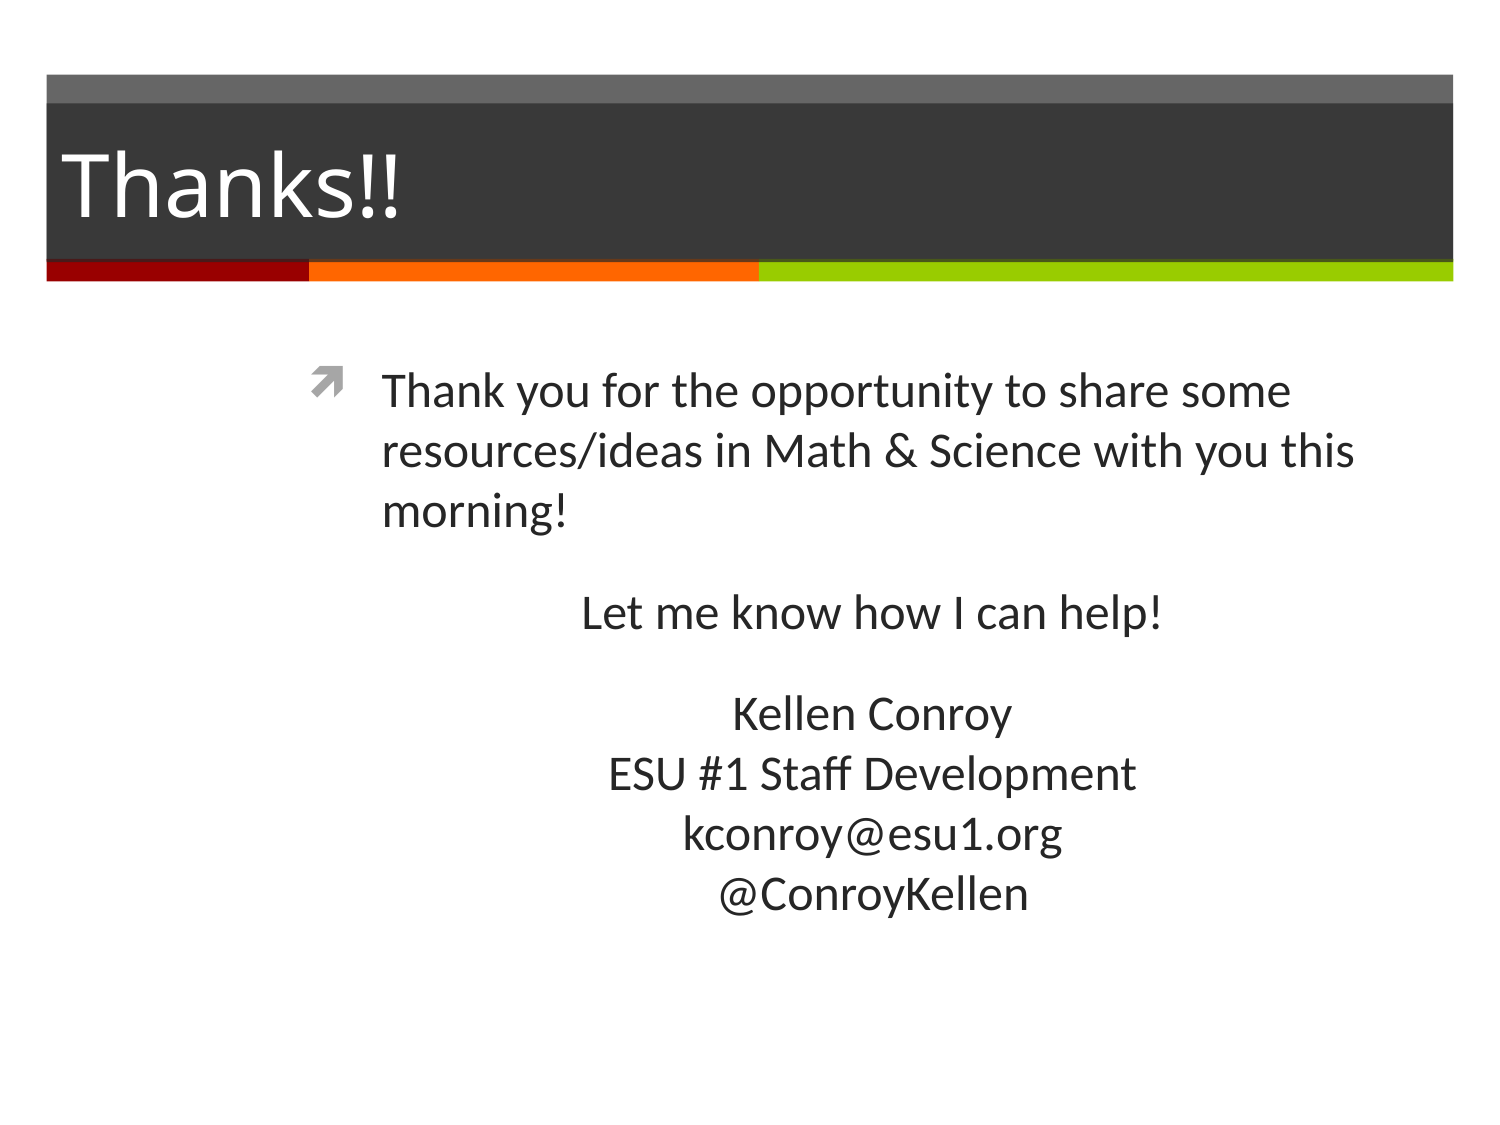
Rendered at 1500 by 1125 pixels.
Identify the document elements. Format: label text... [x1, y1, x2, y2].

title Thanks!! [46, 103, 1454, 263]
list Thank you for the opportunity to share some resources/ideas in Math & Science with you this morning! Let me know how I can help! Kellen Conroy ESU #1 Staff Development kconroy@esu1.org @ConroyKellen [292, 350, 1454, 1005]
